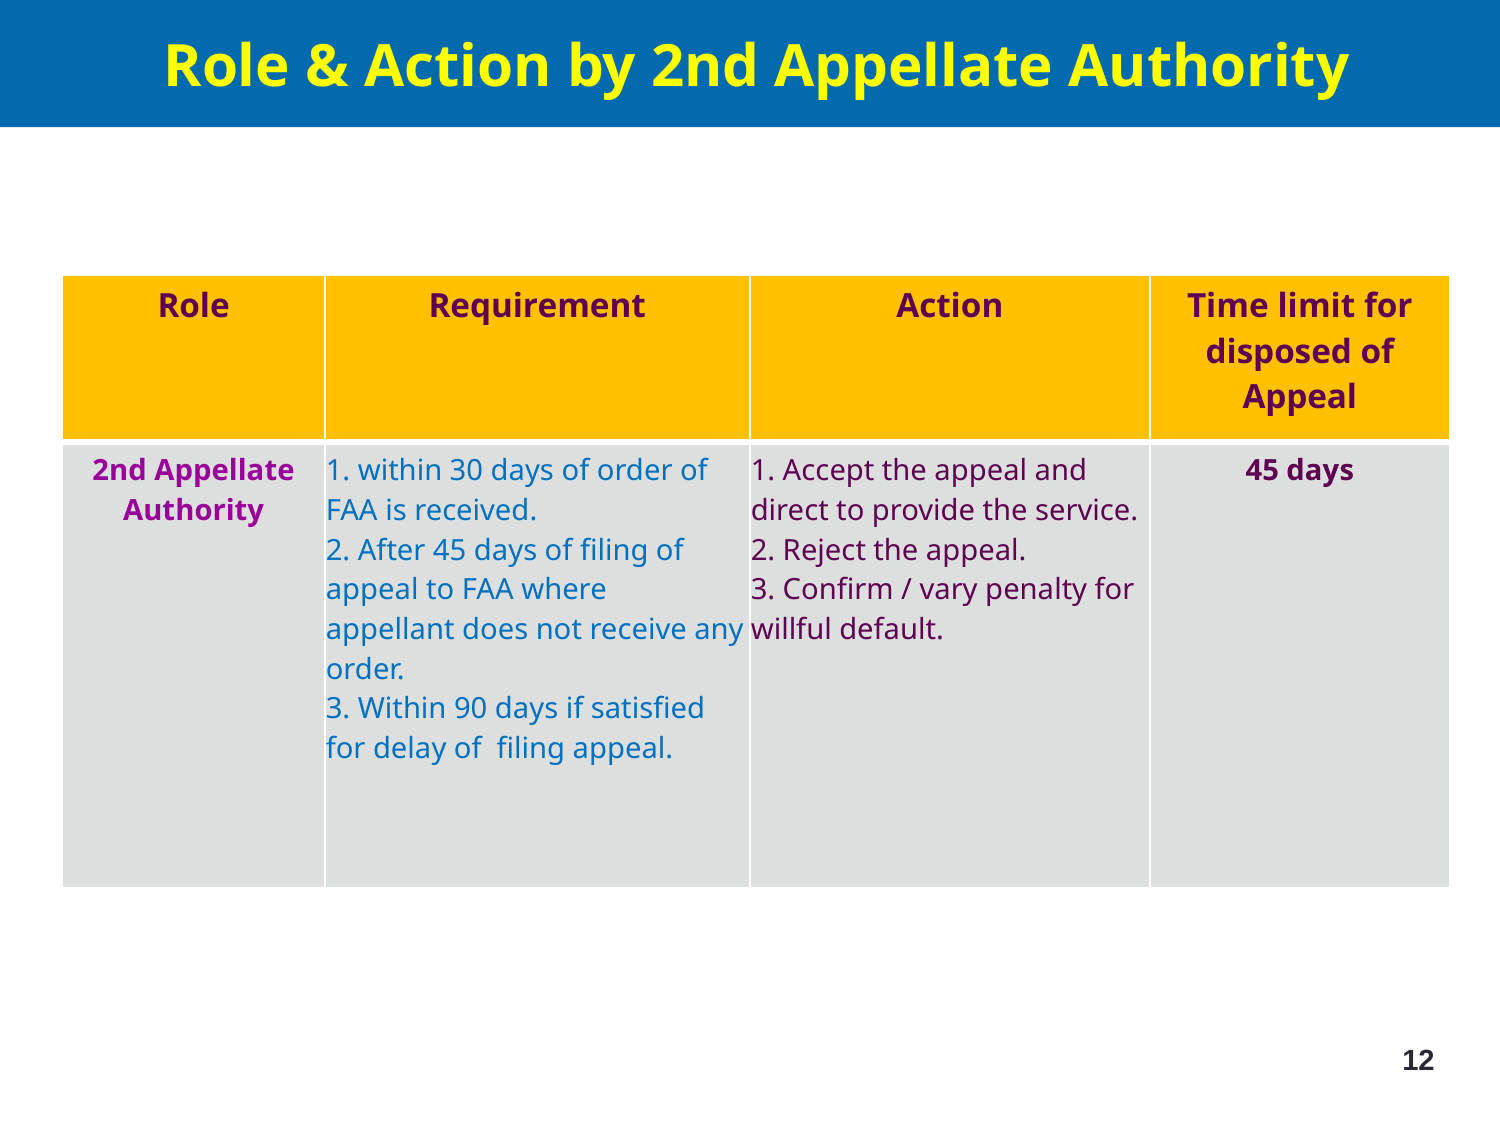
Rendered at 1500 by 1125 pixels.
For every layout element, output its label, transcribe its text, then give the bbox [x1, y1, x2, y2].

table_cell 1. Accept the appeal and direct to provide the service. 2. Reject the appeal. 3. Confirm / vary penalty for willful default. [751, 445, 1149, 887]
text_box Role & Action by 2nd Appellate Authority [0, 0, 1500, 129]
table_header Role [63, 276, 324, 439]
table_header Action [751, 276, 1149, 439]
table_cell 1. within 30 days of order of FAA is received. 2. After 45 days of filing of appeal to FAA where appellant does not receive any order. 3. Within 90 days if satisfied for delay of filing appeal. [326, 445, 749, 887]
table_cell 45 days [1151, 445, 1449, 887]
table_header Requirement [326, 276, 749, 439]
table_header Time limit for disposed of Appeal [1151, 276, 1449, 439]
table_cell 2nd Appellate Authority [63, 445, 324, 887]
text_box 12 [1387, 1025, 1463, 1092]
